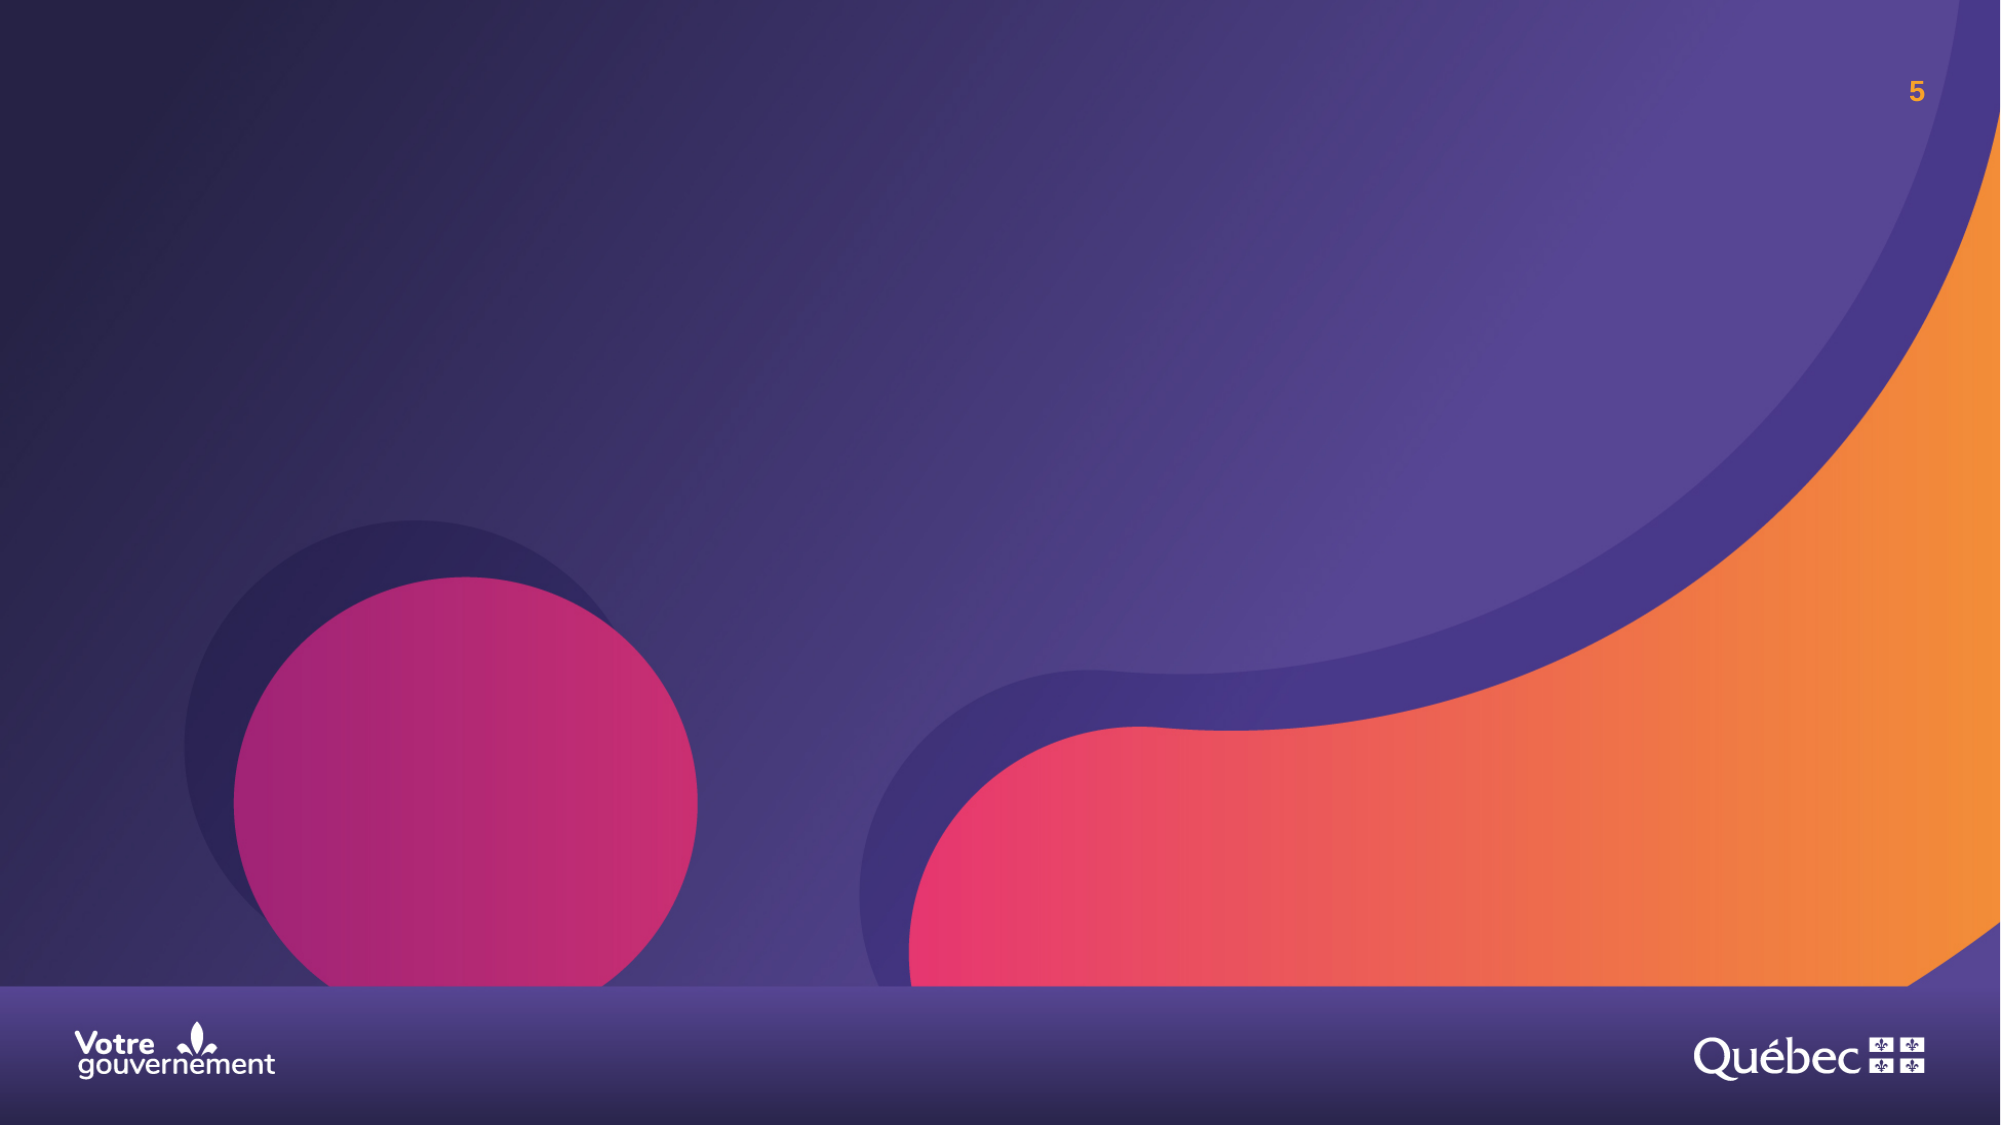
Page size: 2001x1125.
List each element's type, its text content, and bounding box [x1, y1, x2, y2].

slide_number 5 [1750, 59, 1941, 120]
picture [0, 0, 2001, 1125]
